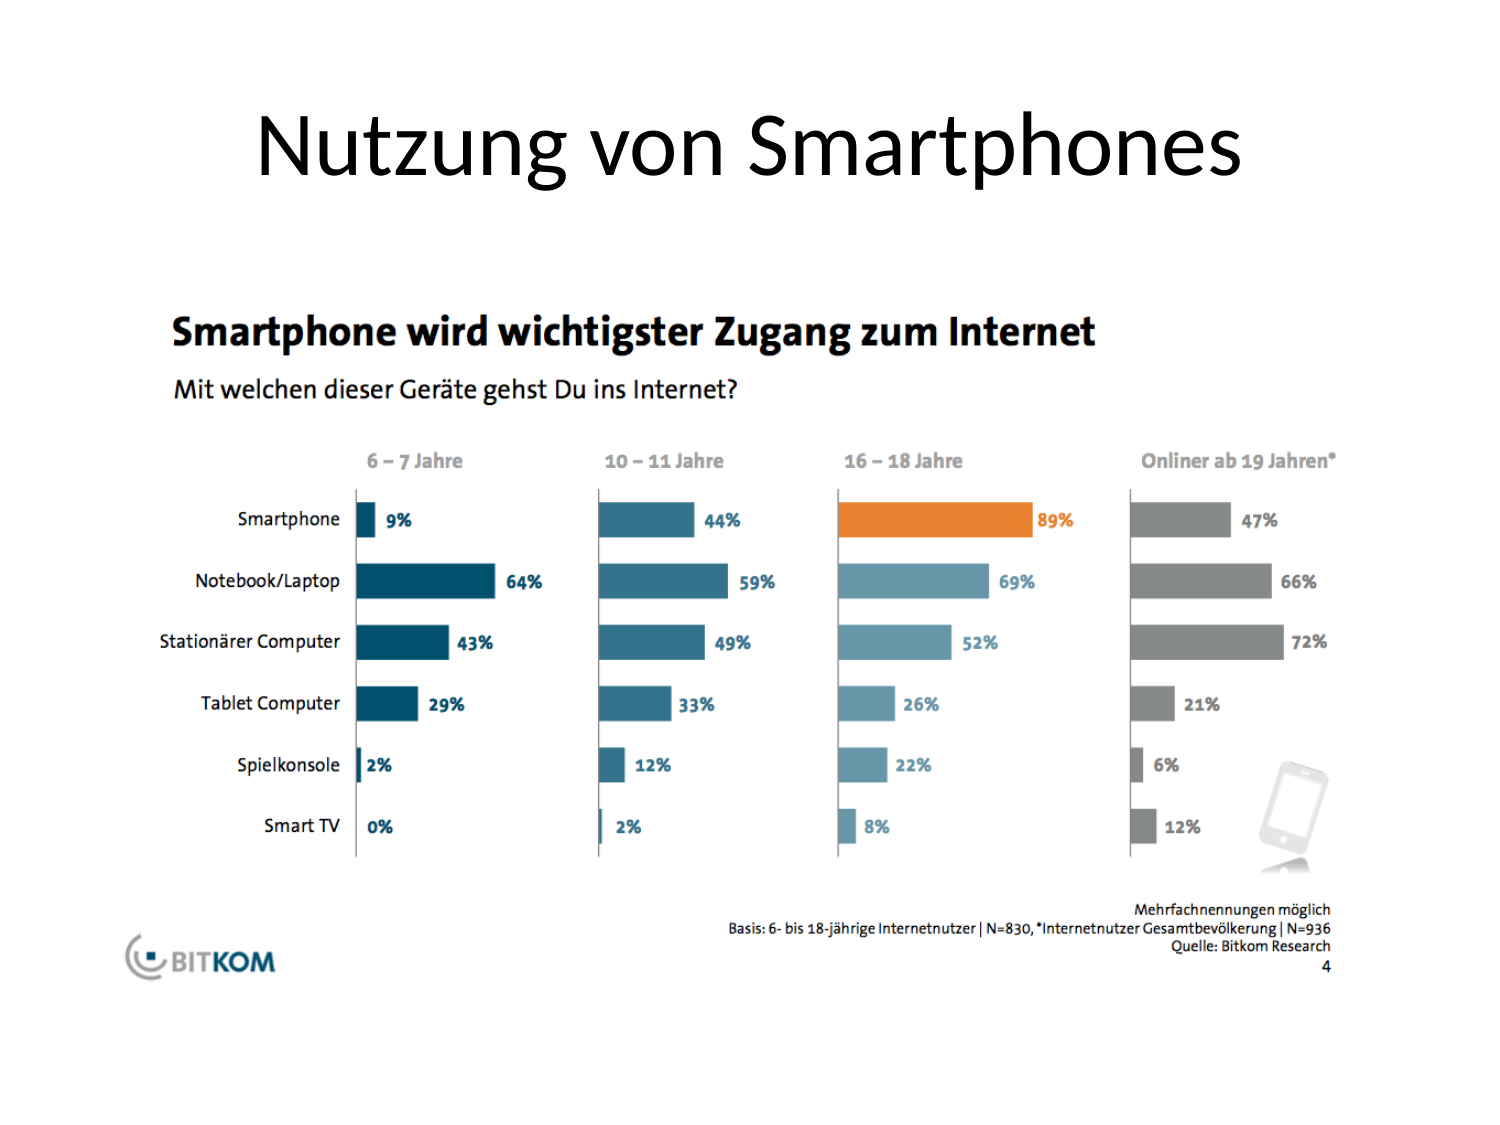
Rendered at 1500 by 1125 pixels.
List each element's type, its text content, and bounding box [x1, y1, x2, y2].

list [74, 276, 1426, 991]
title Nutzung von Smartphones [75, 45, 1425, 233]
